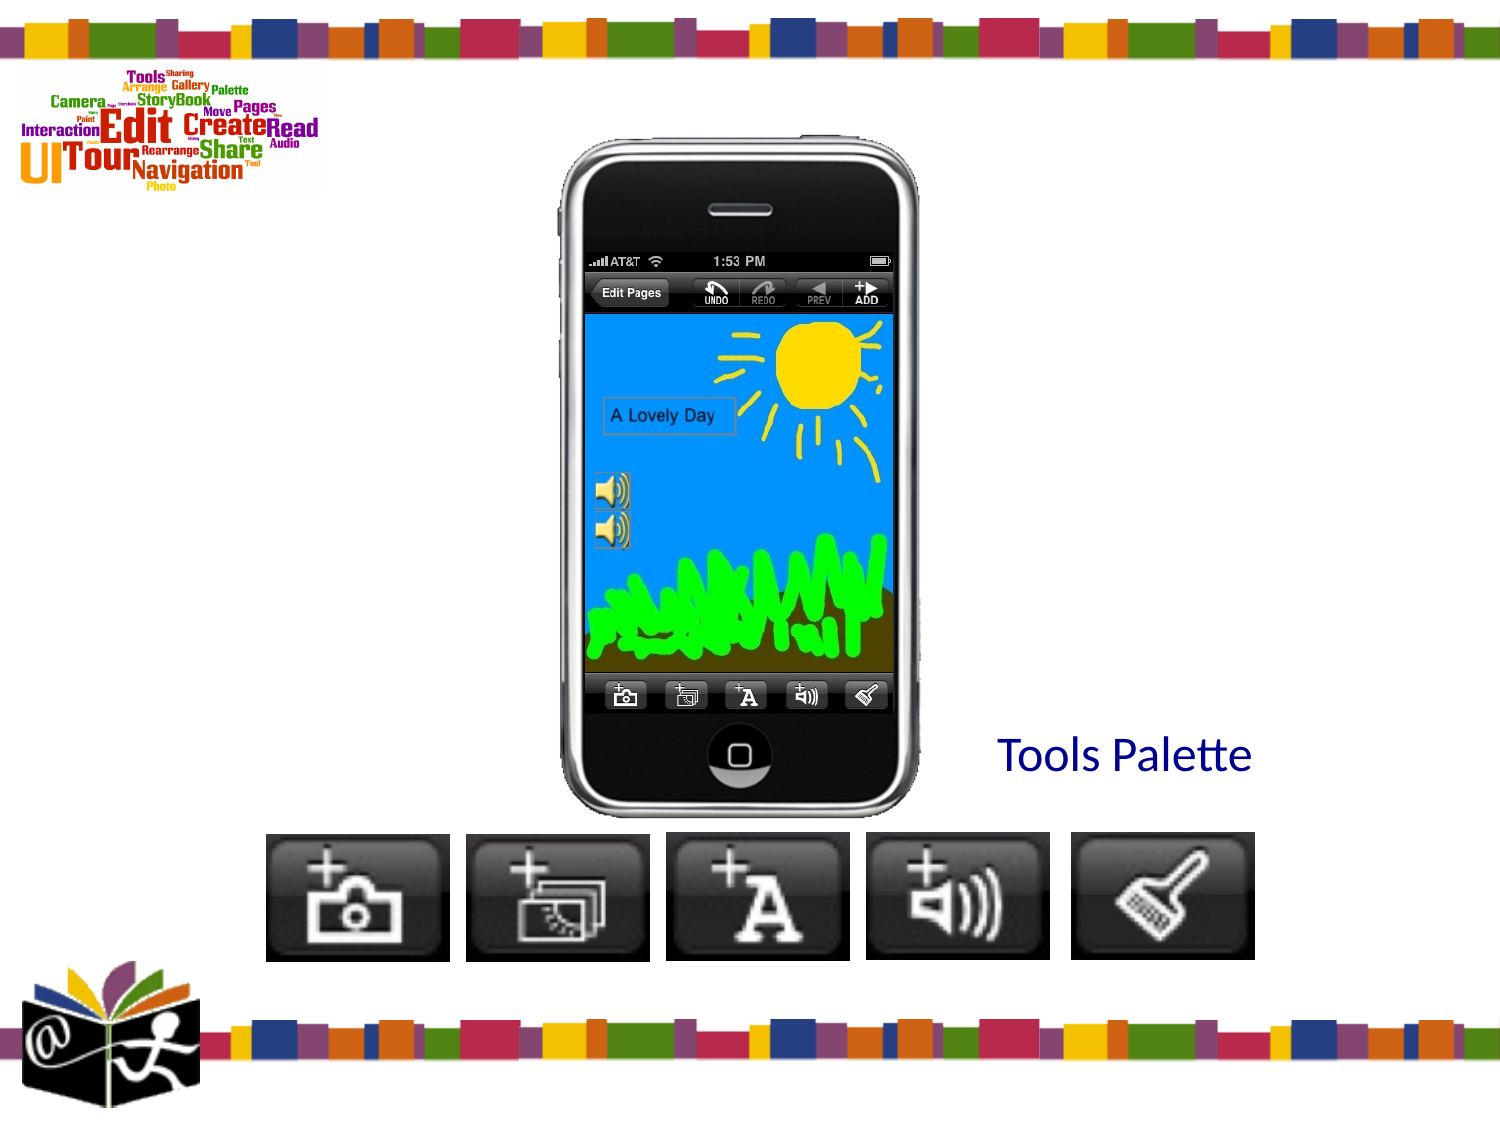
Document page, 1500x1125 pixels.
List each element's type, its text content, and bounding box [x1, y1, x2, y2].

picture [866, 831, 1051, 960]
picture [1070, 832, 1255, 960]
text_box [0, 961, 1500, 1108]
text_box Tools Palette [982, 713, 1268, 789]
picture [266, 834, 451, 963]
picture [666, 832, 850, 961]
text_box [0, 18, 1500, 63]
picture [14, 60, 323, 196]
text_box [552, 127, 928, 825]
picture [466, 834, 650, 963]
